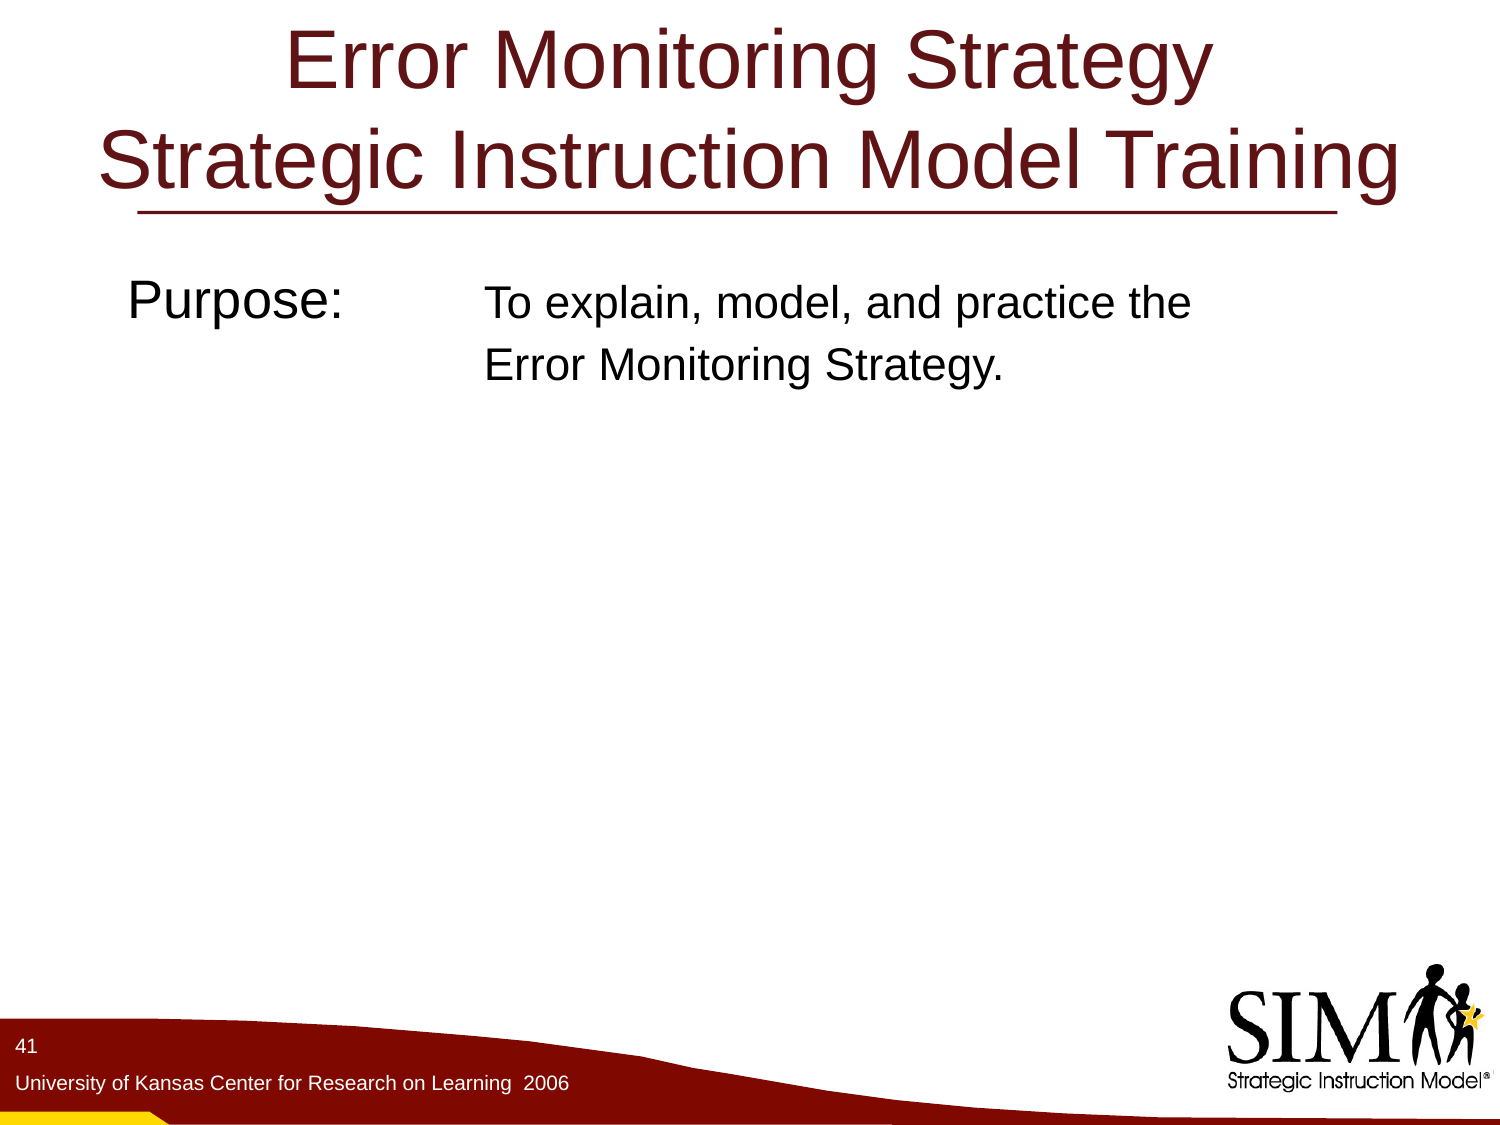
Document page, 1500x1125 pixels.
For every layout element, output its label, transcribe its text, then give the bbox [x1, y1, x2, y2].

picture [1222, 948, 1500, 1108]
title Error Monitoring Strategy Strategic Instruction Model Training [0, 74, 1500, 213]
slide_number 41 [0, 1024, 313, 1062]
footer University of Kansas Center for Research on Learning 2006 [0, 1062, 626, 1101]
list Purpose: To explain, model, and practice the Error Monitoring Strategy. [112, 249, 1388, 901]
